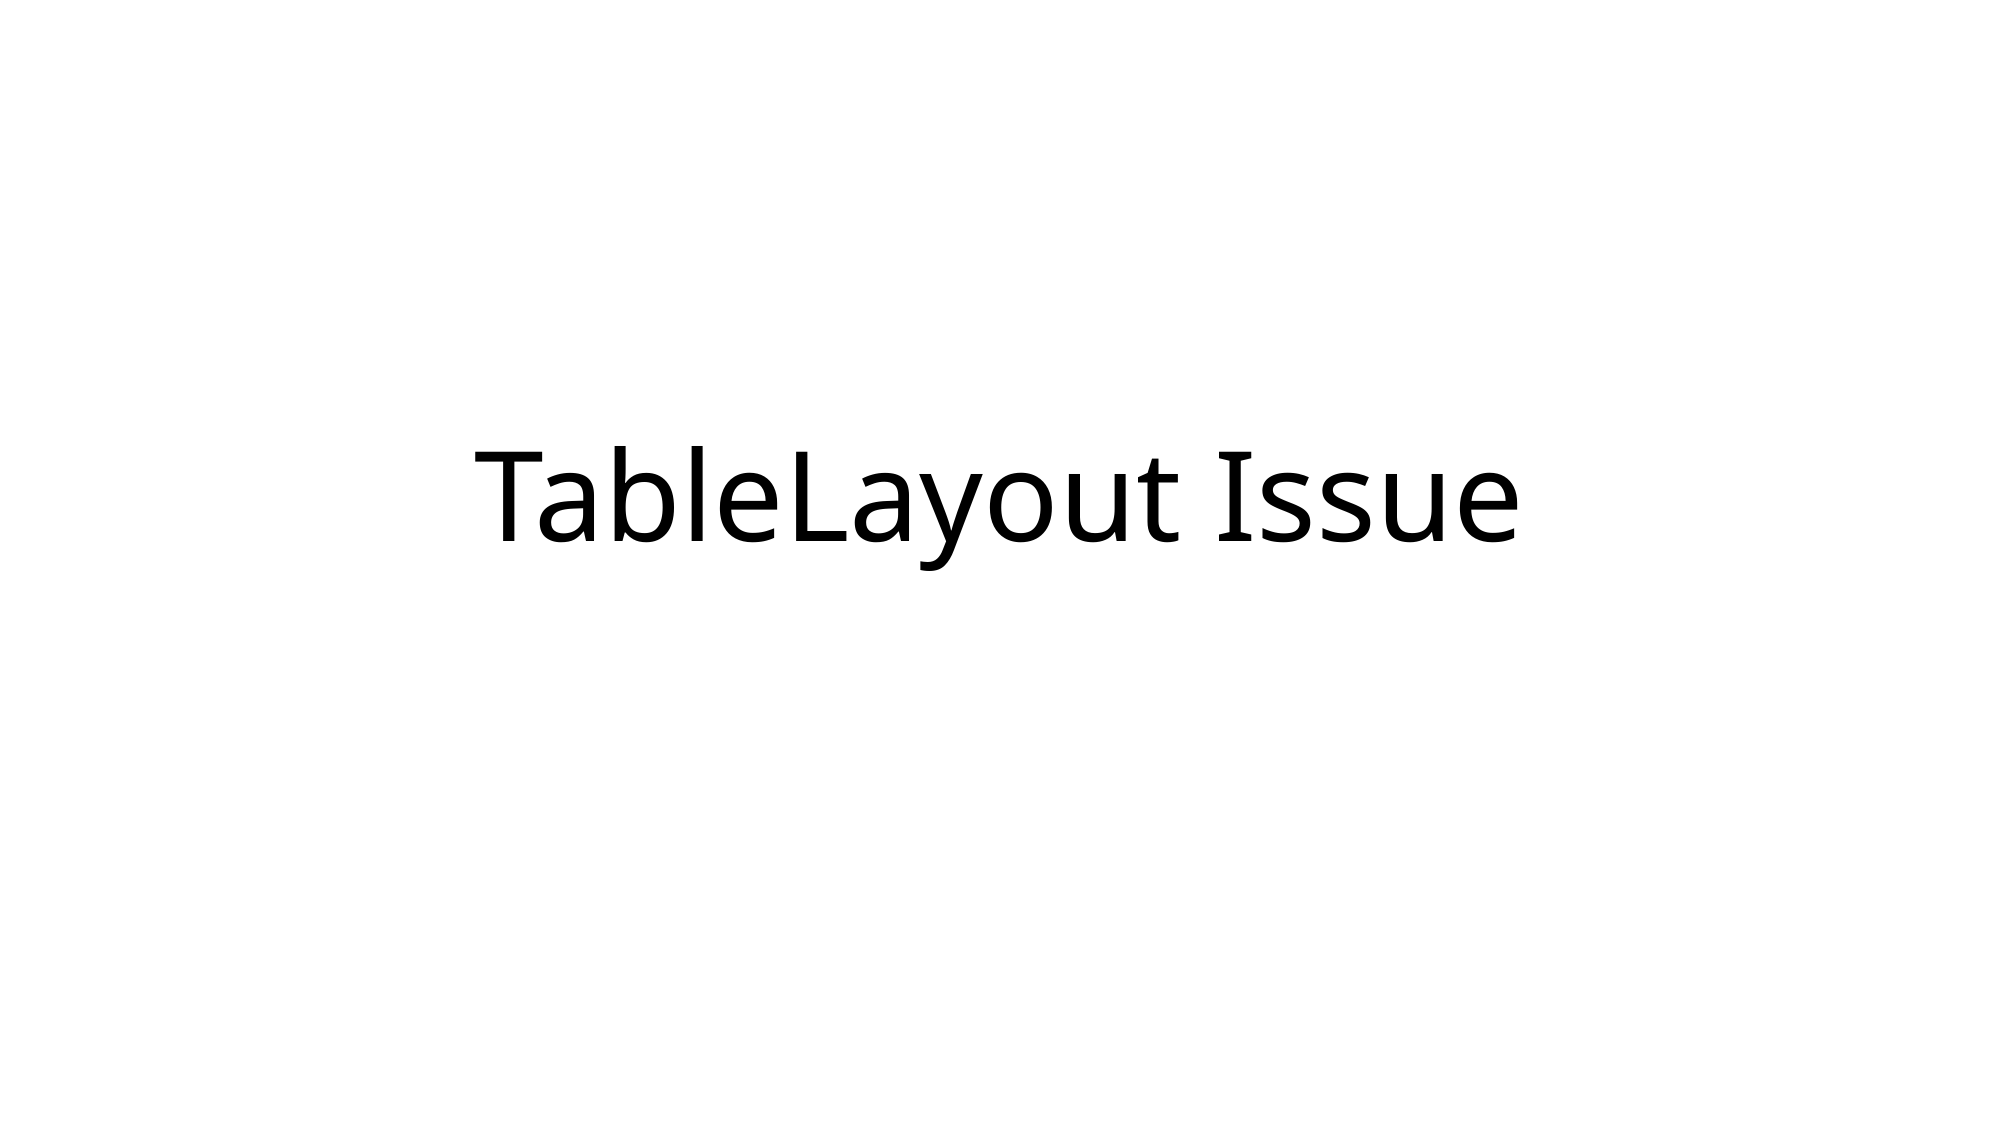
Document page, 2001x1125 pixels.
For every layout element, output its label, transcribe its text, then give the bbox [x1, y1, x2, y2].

title TableLayout Issue [249, 184, 1750, 576]
